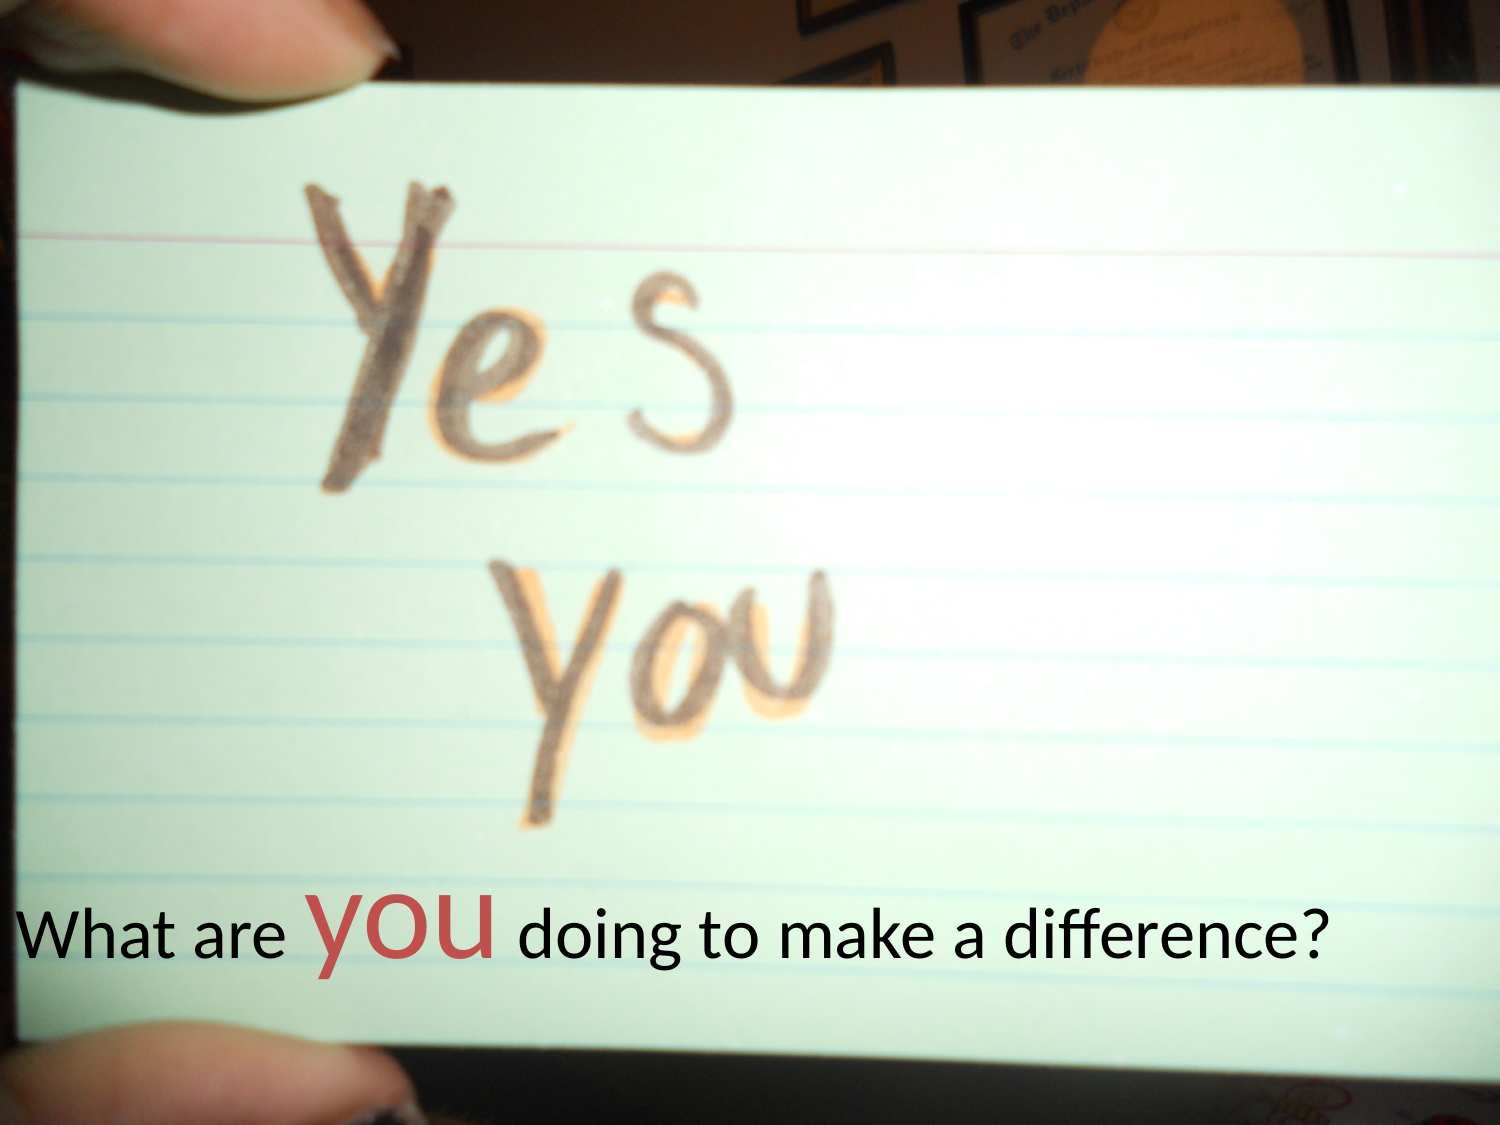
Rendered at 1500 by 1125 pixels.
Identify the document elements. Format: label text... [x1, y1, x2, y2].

picture [0, 0, 1500, 1125]
title What are you doing to make a difference? [0, 812, 1350, 1000]
